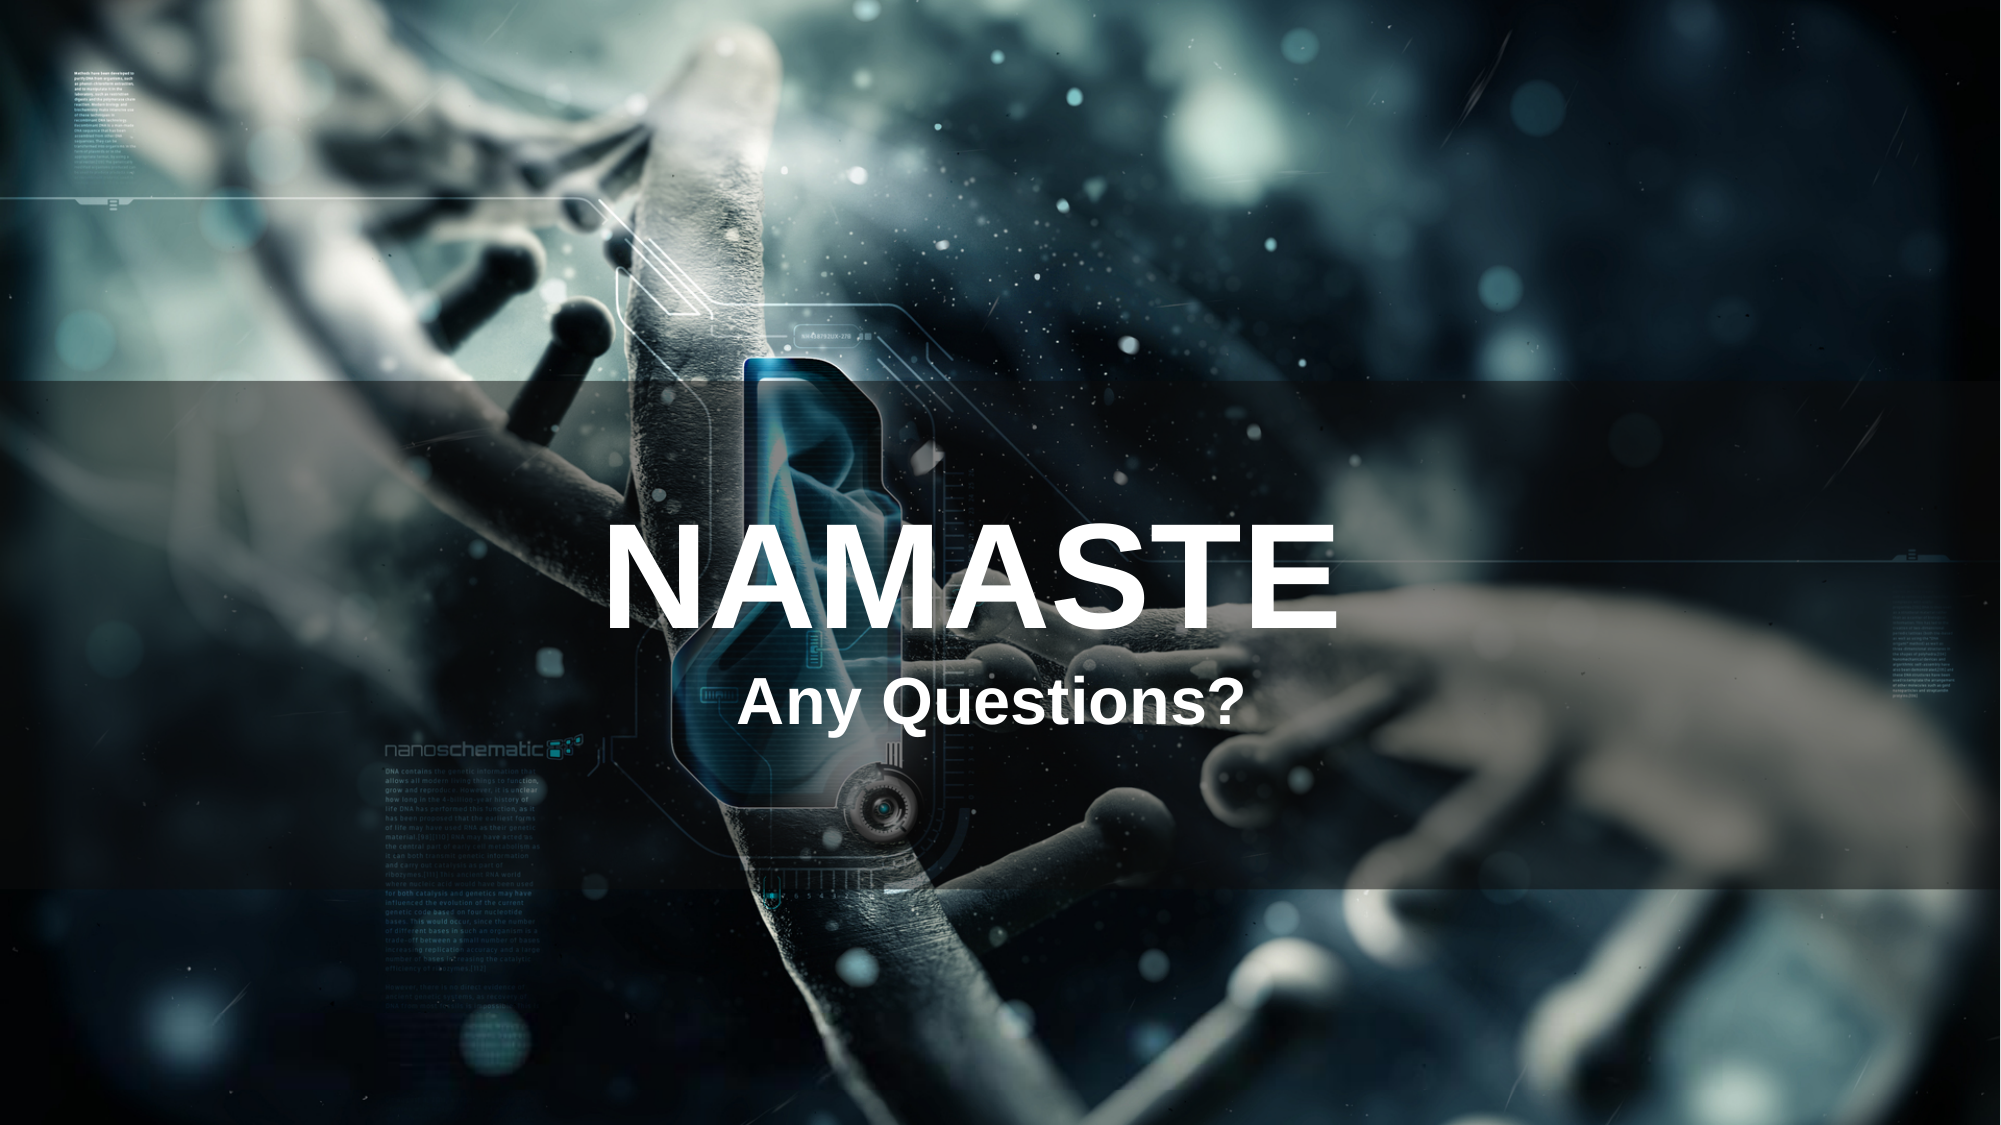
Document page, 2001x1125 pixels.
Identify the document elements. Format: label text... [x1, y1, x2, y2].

text_box [0, 380, 2000, 890]
picture [0, 0, 2001, 1125]
text_box NAMASTE Any Questions? [390, 465, 1610, 751]
